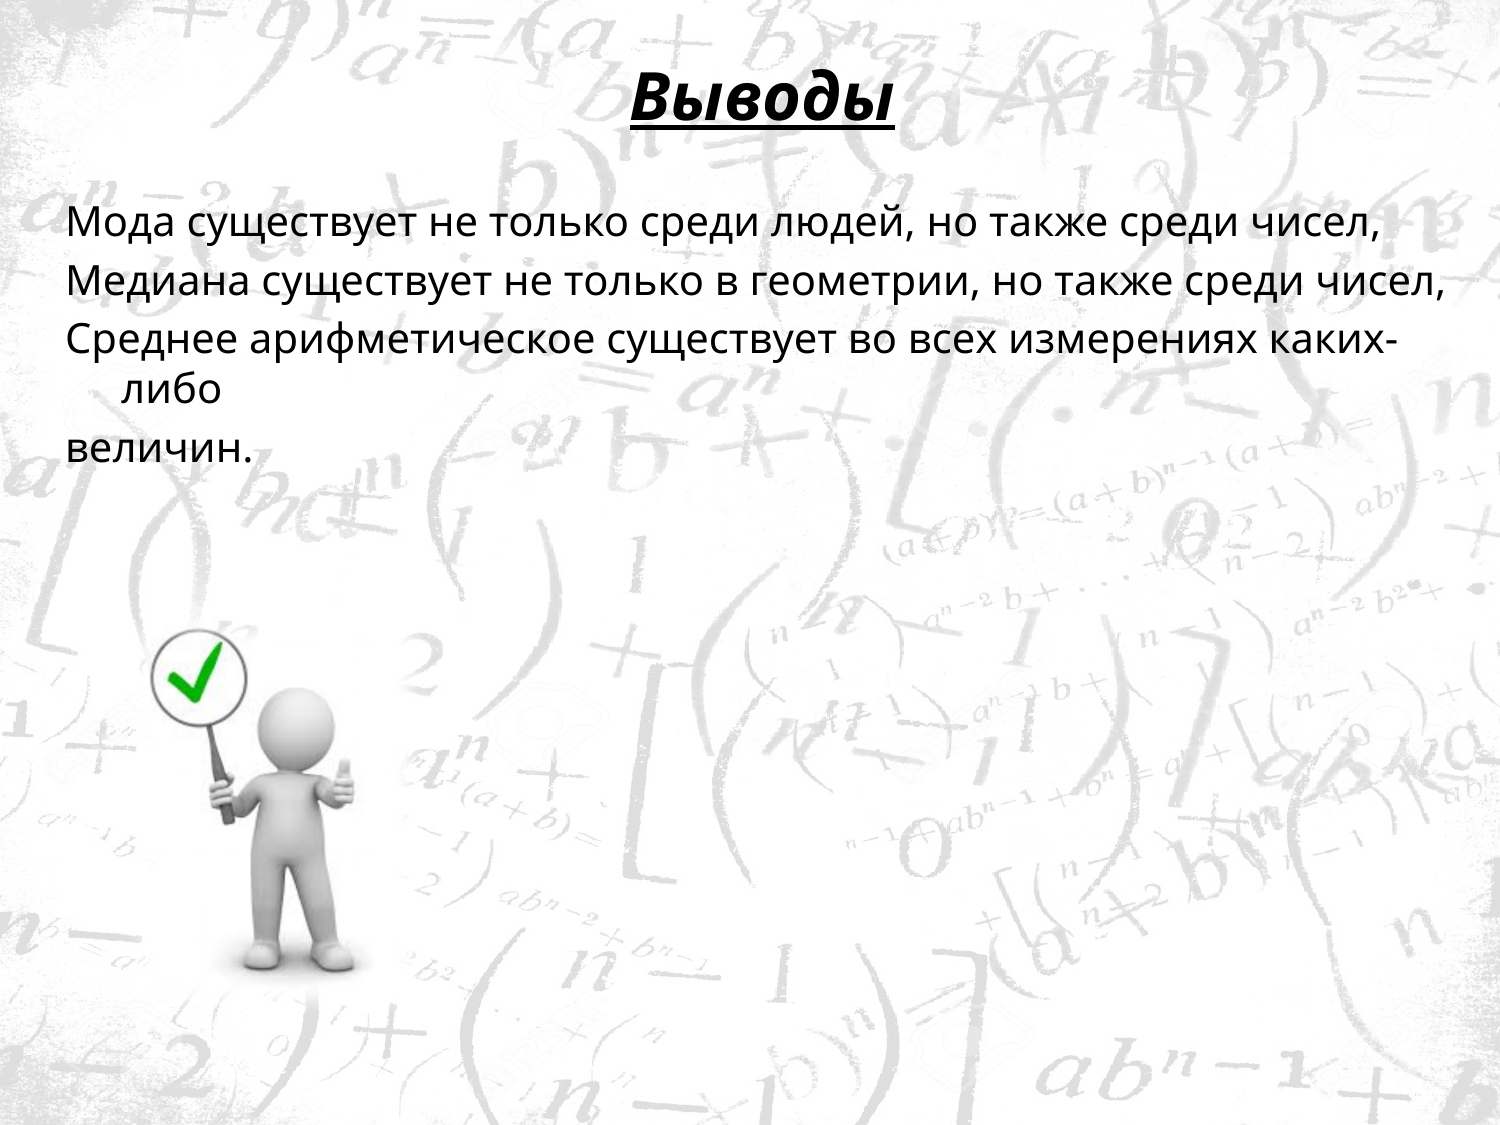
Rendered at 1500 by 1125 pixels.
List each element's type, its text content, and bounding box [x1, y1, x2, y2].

picture [124, 612, 429, 1018]
title Выводы [87, 0, 1438, 187]
list Мода существует не только среди людей, но также среди чисел, Медиана существует не только в геометрии, но также среди чисел, Среднее арифметическое существует во всех измерениях каких-либо величин. [50, 187, 1463, 930]
